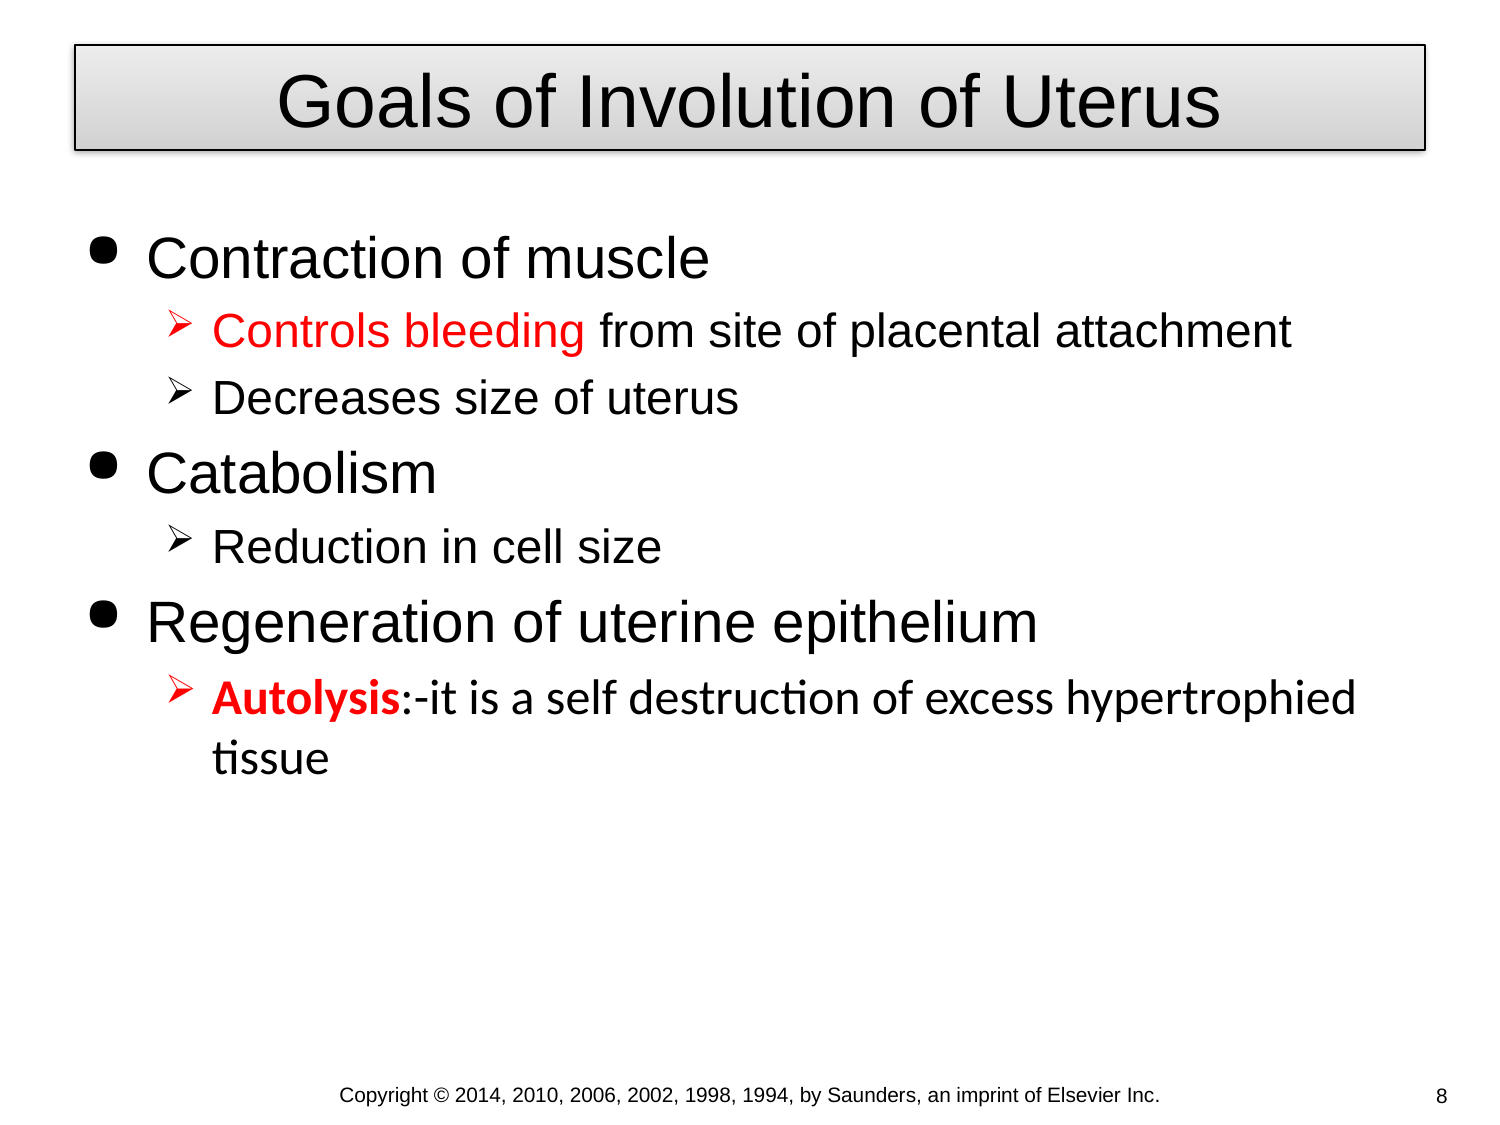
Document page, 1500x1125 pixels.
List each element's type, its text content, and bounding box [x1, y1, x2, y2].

list Contraction of muscle Controls bleeding from site of placental attachment Decreases size of uterus Catabolism Reduction in cell size Regeneration of uterine epithelium Autolysis:-it is a self destruction of excess hypertrophied tissue [75, 212, 1425, 955]
slide_number 8 [1362, 1065, 1463, 1125]
title Goals of Involution of Uterus [74, 44, 1426, 151]
footer Copyright © 2014, 2010, 2006, 2002, 1998, 1994, by Saunders, an imprint of Elsevier Inc. [187, 1062, 1313, 1125]
